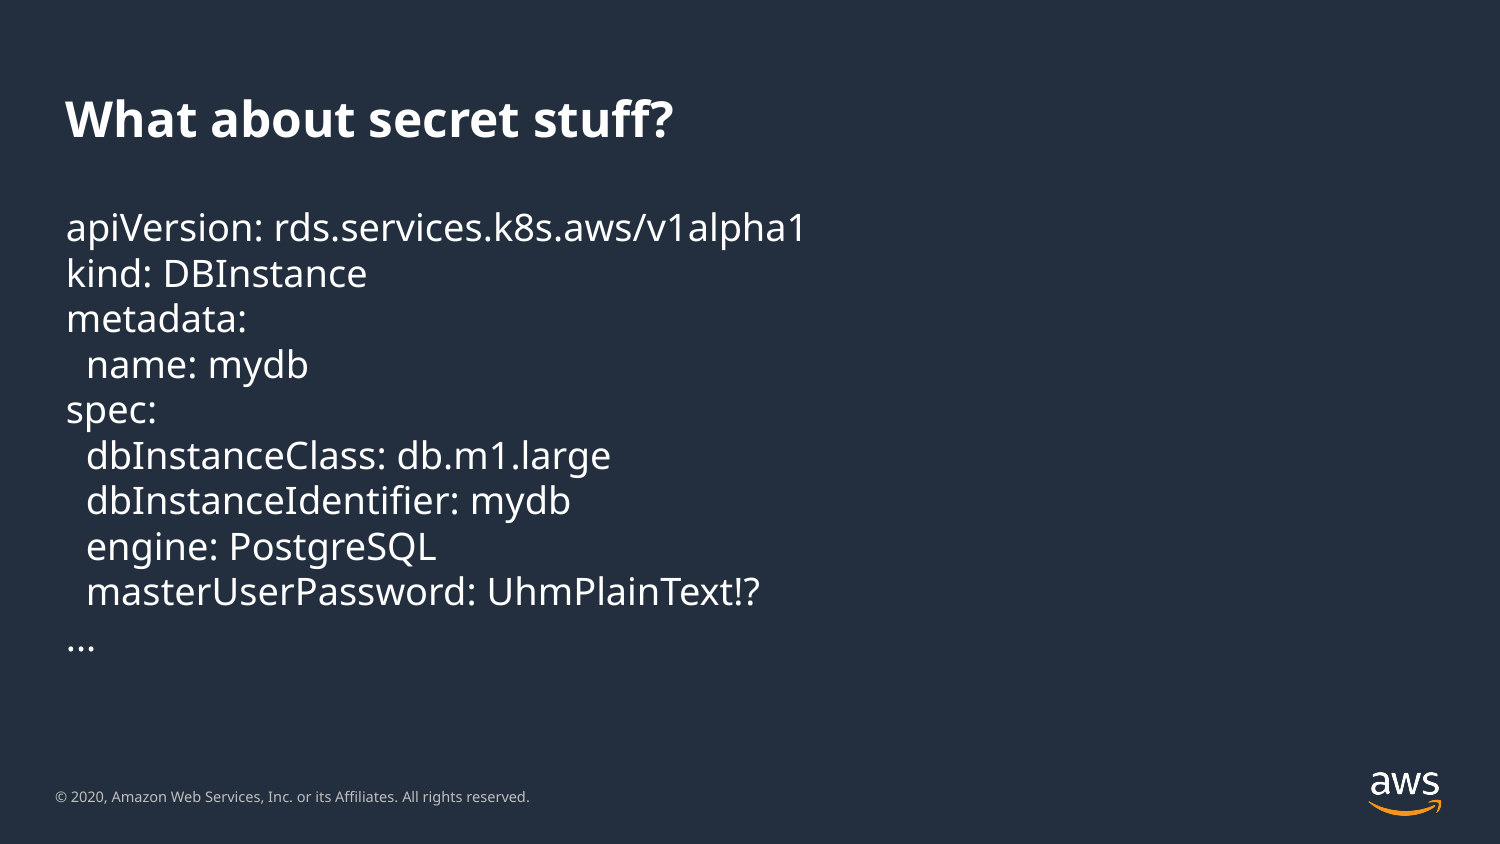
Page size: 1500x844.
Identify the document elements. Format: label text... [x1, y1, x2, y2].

text_box apiVersion: rds.services.k8s.aws/v1alpha1 kind: DBInstance metadata: name: mydb spec: dbInstanceClass: db.m1.large dbInstanceIdentifier: mydb engine: PostgreSQL masterUserPassword: UhmPlainText!? ... [51, 189, 1449, 750]
text_box What about secret stuff? [51, 72, 1449, 167]
